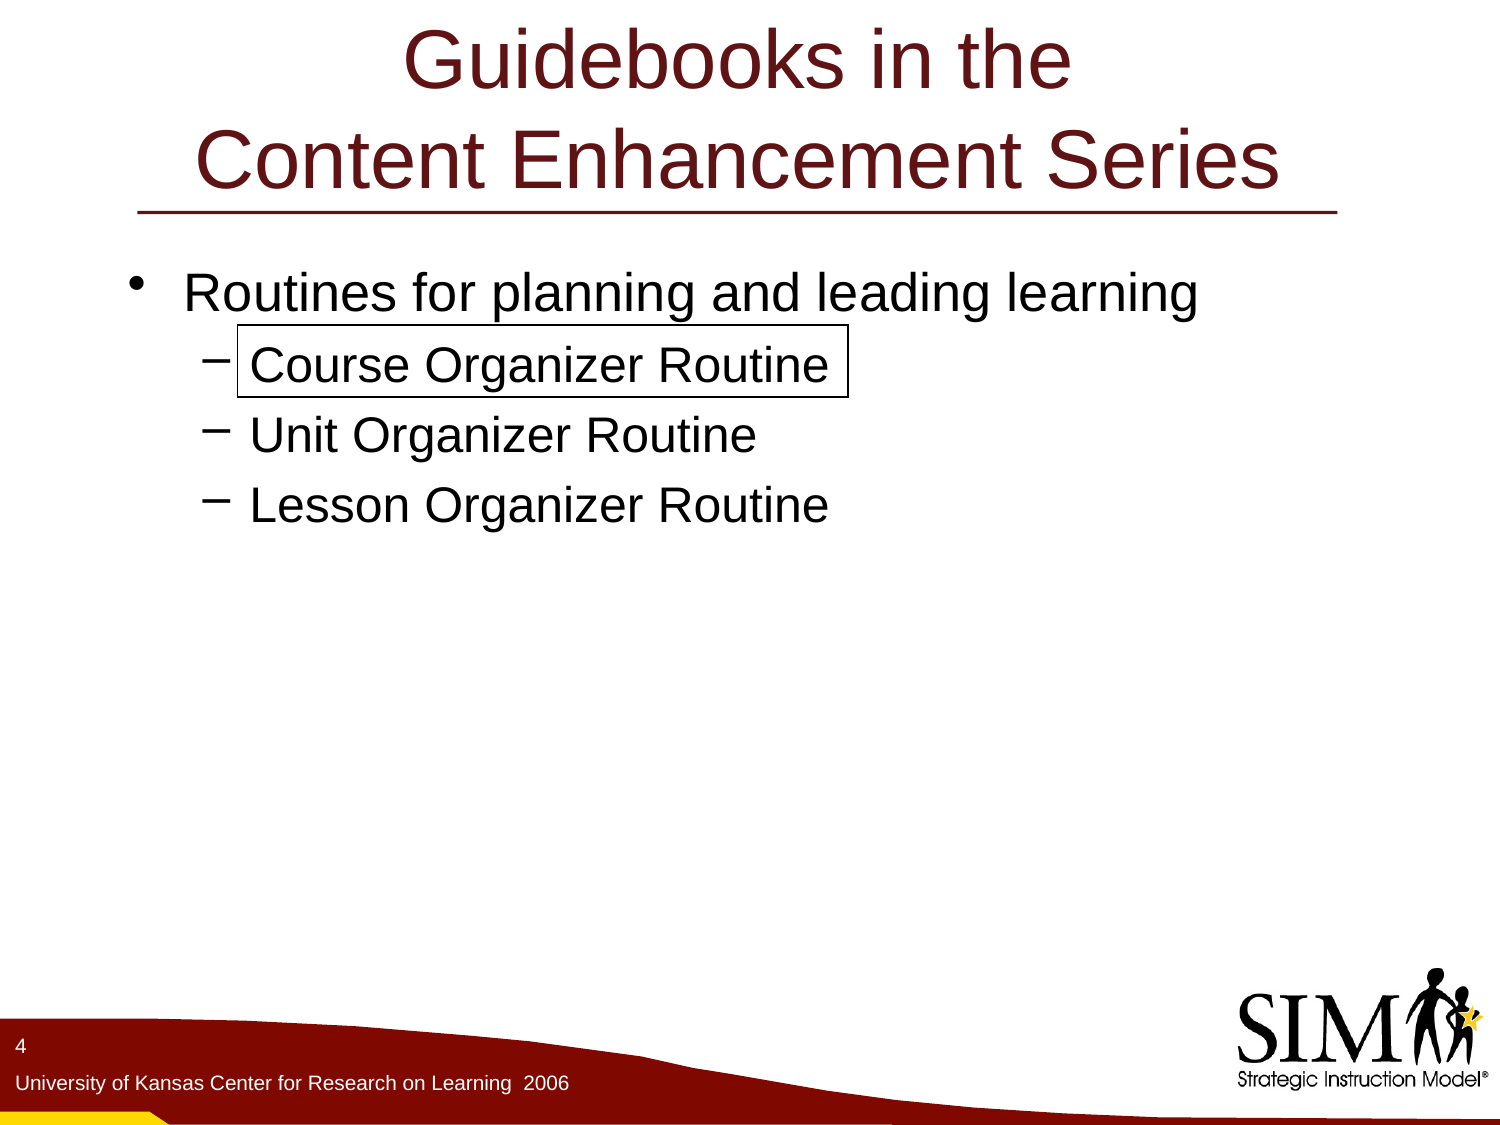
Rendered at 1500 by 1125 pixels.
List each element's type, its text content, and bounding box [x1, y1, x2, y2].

title Guidebooks in the Content Enhancement Series [112, 74, 1388, 213]
footer University of Kansas Center for Research on Learning 2006 [0, 1062, 626, 1101]
list Routines for planning and leading learning Course Organizer Routine Unit Organizer Routine Lesson Organizer Routine [112, 249, 1388, 901]
slide_number 4 [0, 1024, 313, 1062]
picture [1231, 954, 1497, 1106]
text_box [237, 324, 848, 397]
